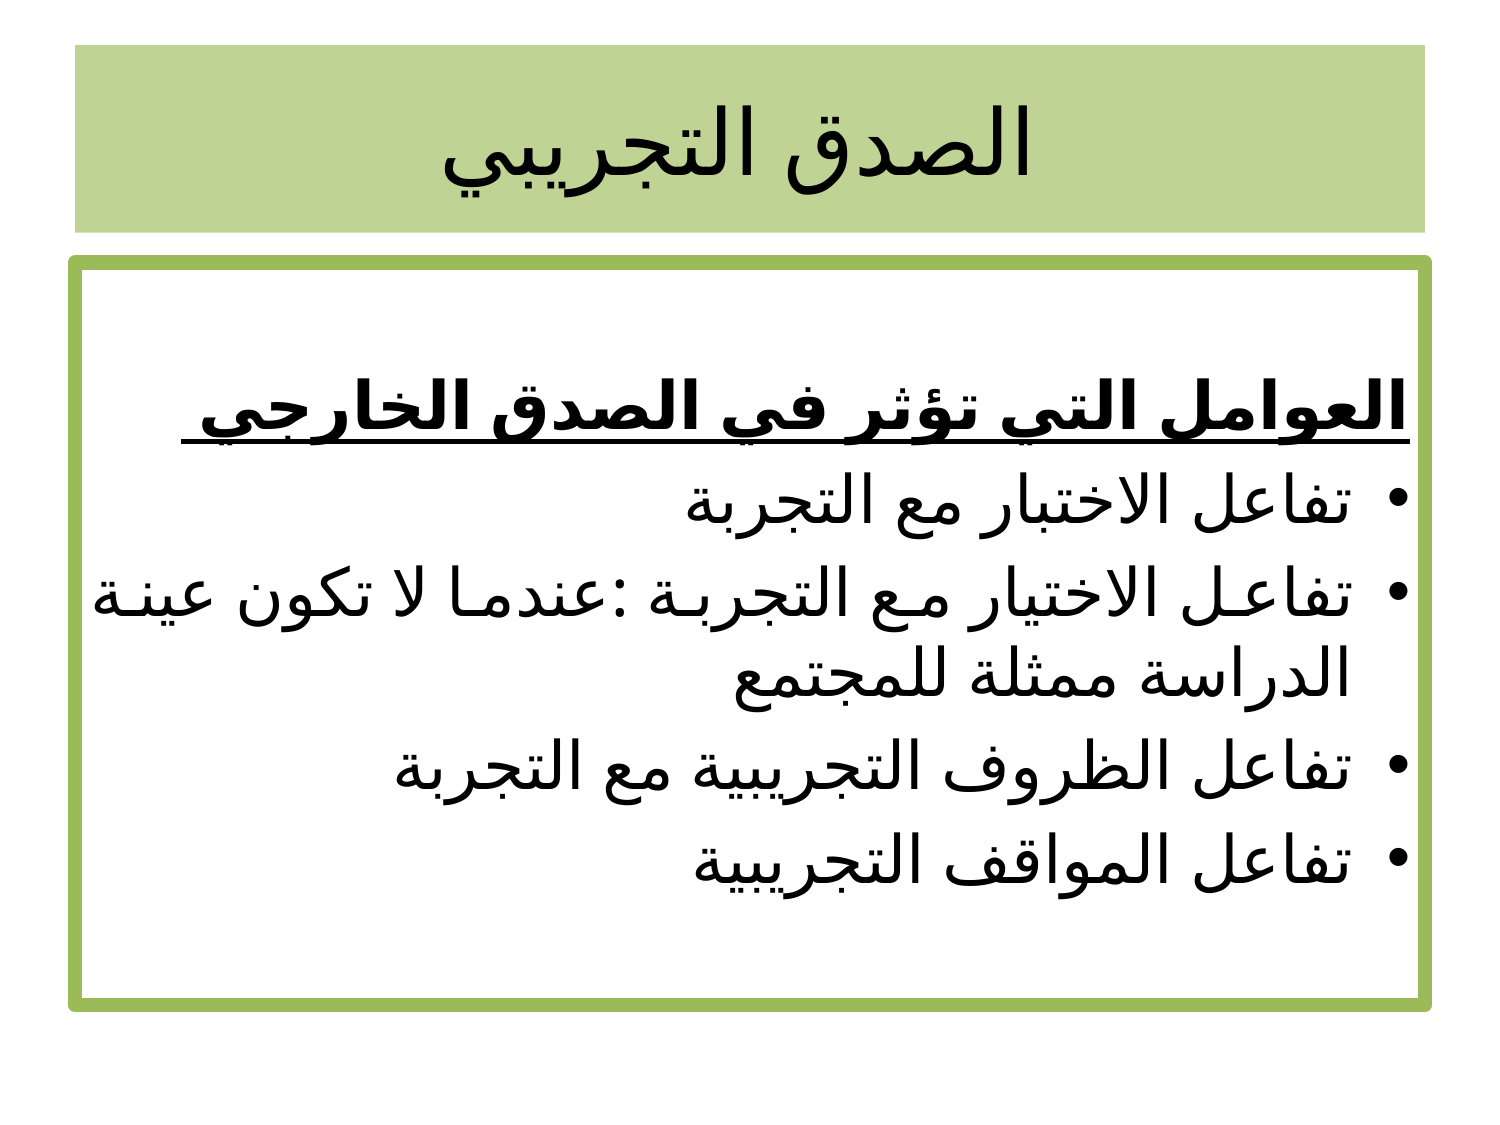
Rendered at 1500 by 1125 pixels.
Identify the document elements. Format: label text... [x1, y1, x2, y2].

title الصدق التجريبي [75, 45, 1425, 233]
list العوامل التي تؤثر في الصدق الخارجي تفاعل الاختبار مع التجربة تفاعل الاختيار مع التجربة :عندما لا تكون عينة الدراسة ممثلة للمجتمع تفاعل الظروف التجريبية مع التجربة تفاعل المواقف التجريبية [75, 262, 1425, 1005]
